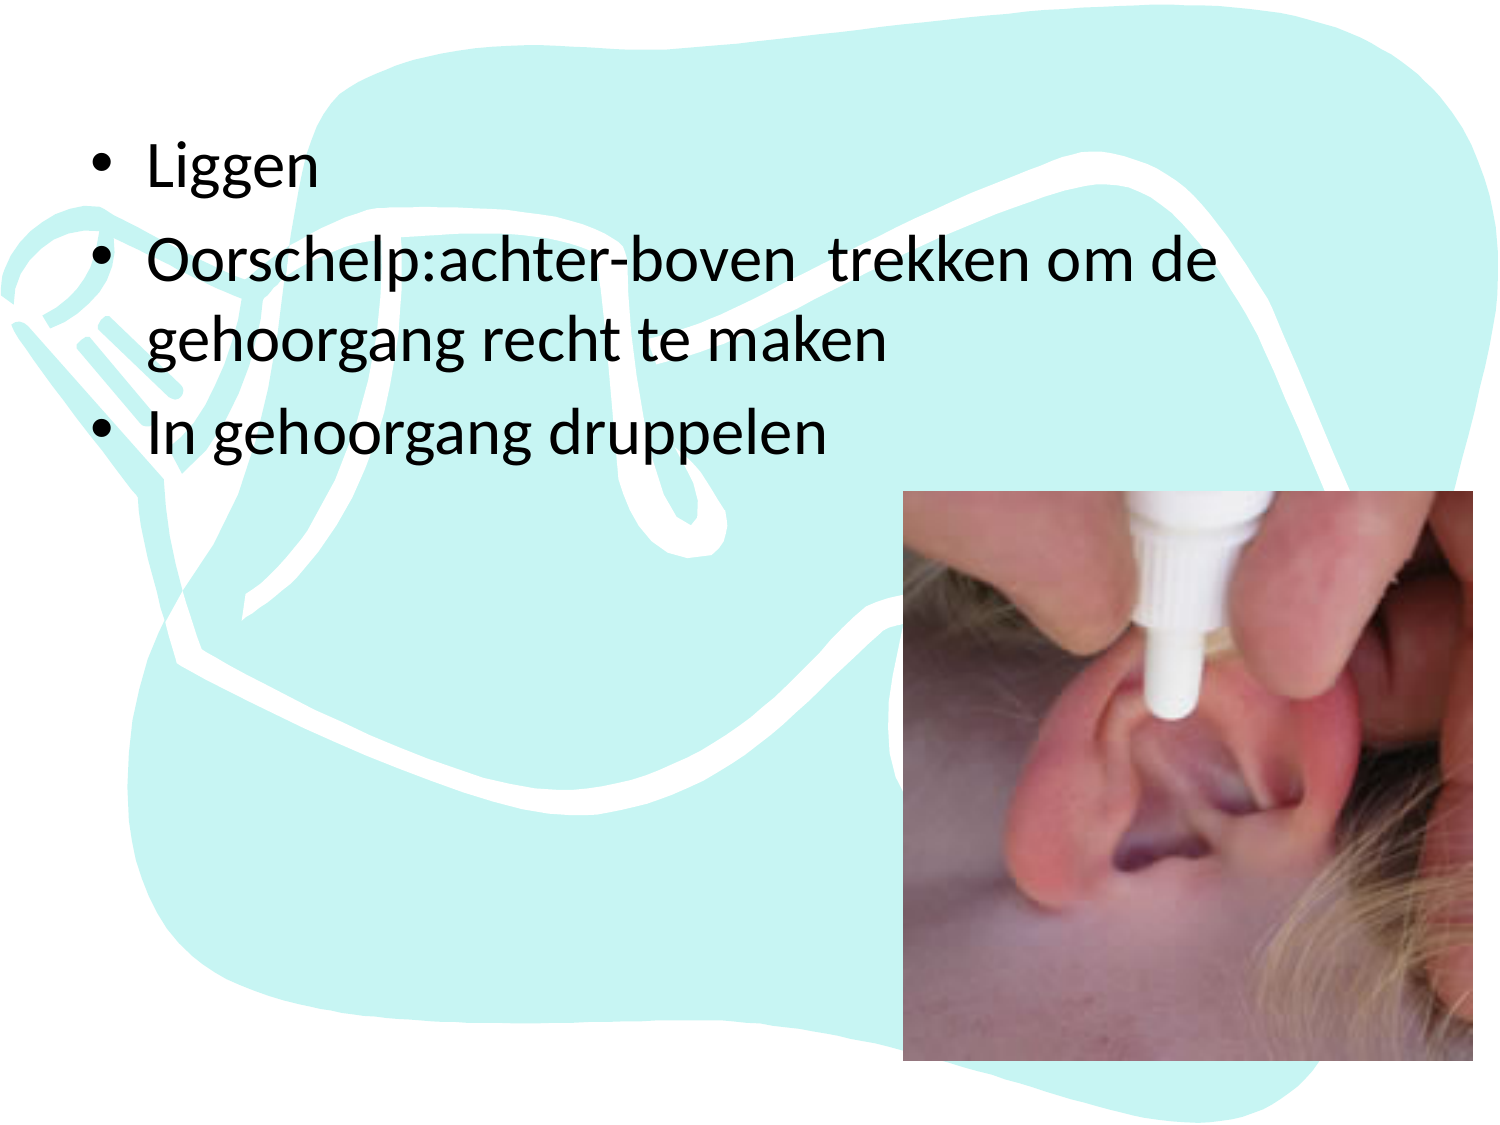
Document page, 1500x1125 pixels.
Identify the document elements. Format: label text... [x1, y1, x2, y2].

picture [903, 491, 1473, 1061]
list Liggen Oorschelp:achter-boven trekken om de gehoorgang recht te maken In gehoorgang druppelen [75, 113, 1425, 1005]
